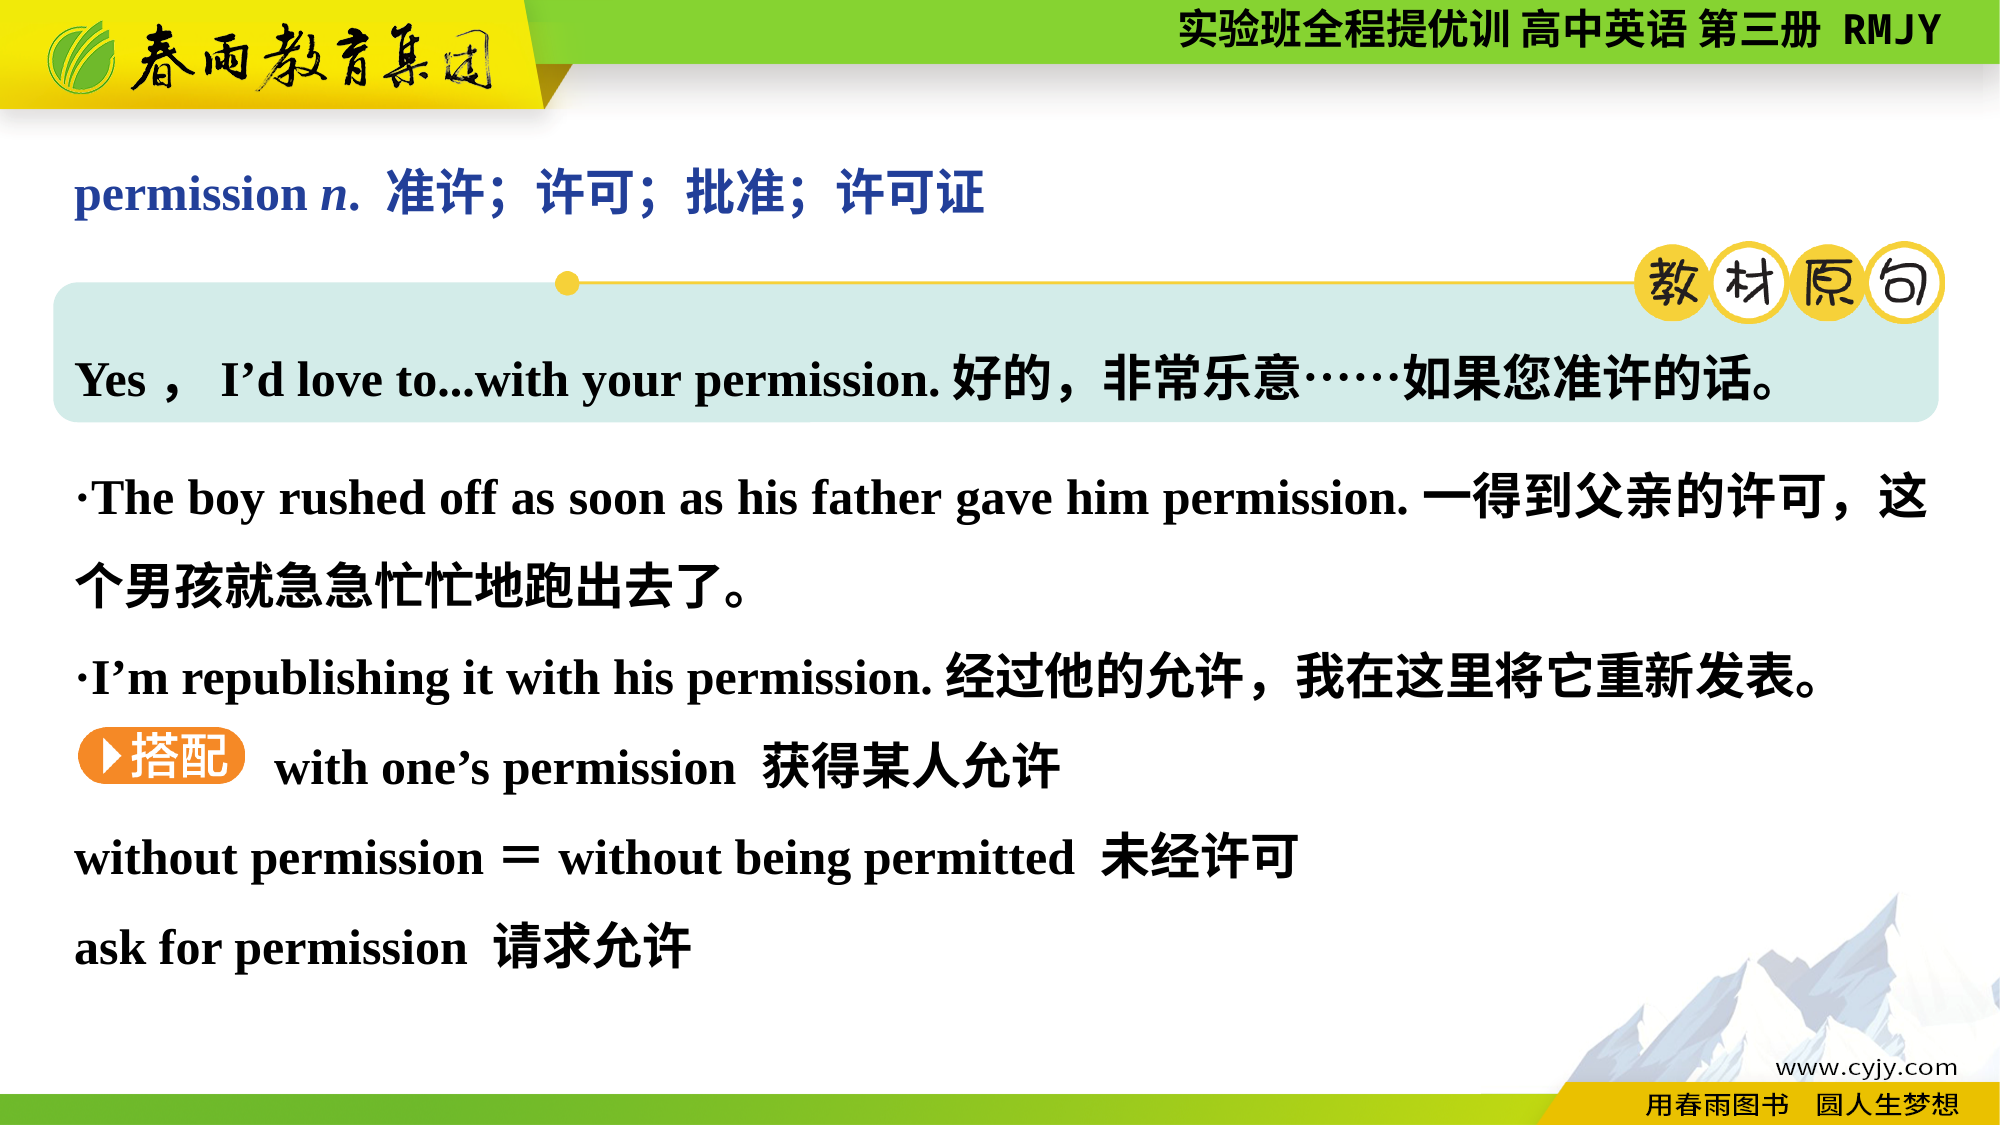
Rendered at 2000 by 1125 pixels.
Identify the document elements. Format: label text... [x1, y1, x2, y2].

text_box [54, 283, 550, 411]
picture [0, 0, 2000, 1125]
text_box Yes，I’d love to...with your permission.好的，非常乐意……如果您准许的话。 [59, 308, 1944, 414]
text_box ·The boy rushed off as soon as his father gave him permission.一得到父亲的许可，这个男孩就急急忙忙地跑出去了。 ·I’m republishing it with his permission.经过他的允许，我在这里将它重新发表。 with one’s permission 获得某人允许 without permission＝without being permitted 未经许可 ask for permission 请求允许 [59, 426, 1944, 982]
text_box [61, 414, 1931, 421]
list permission n. 准许；许可；批准；许可证 [59, 122, 1944, 217]
